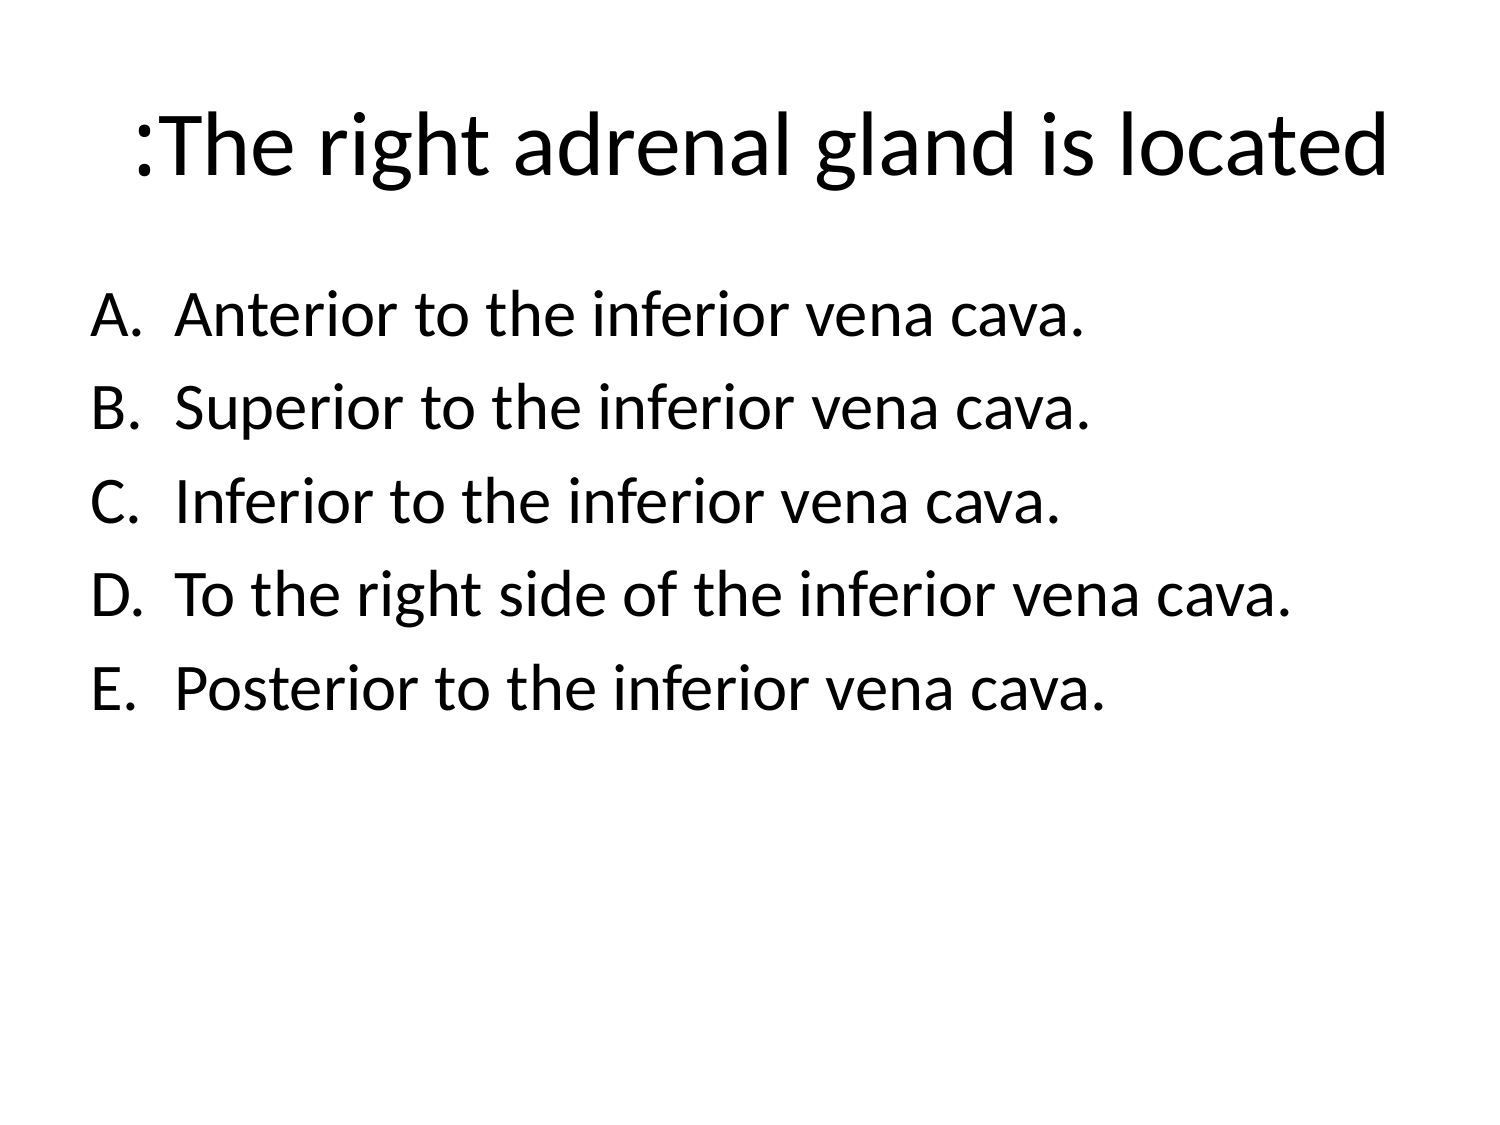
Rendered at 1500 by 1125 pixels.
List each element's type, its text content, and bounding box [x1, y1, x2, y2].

list Anterior to the inferior vena cava. Superior to the inferior vena cava. Inferior to the inferior vena cava. To the right side of the inferior vena cava. Posterior to the inferior vena cava. [75, 262, 1425, 1005]
title The right adrenal gland is located: [75, 45, 1425, 233]
